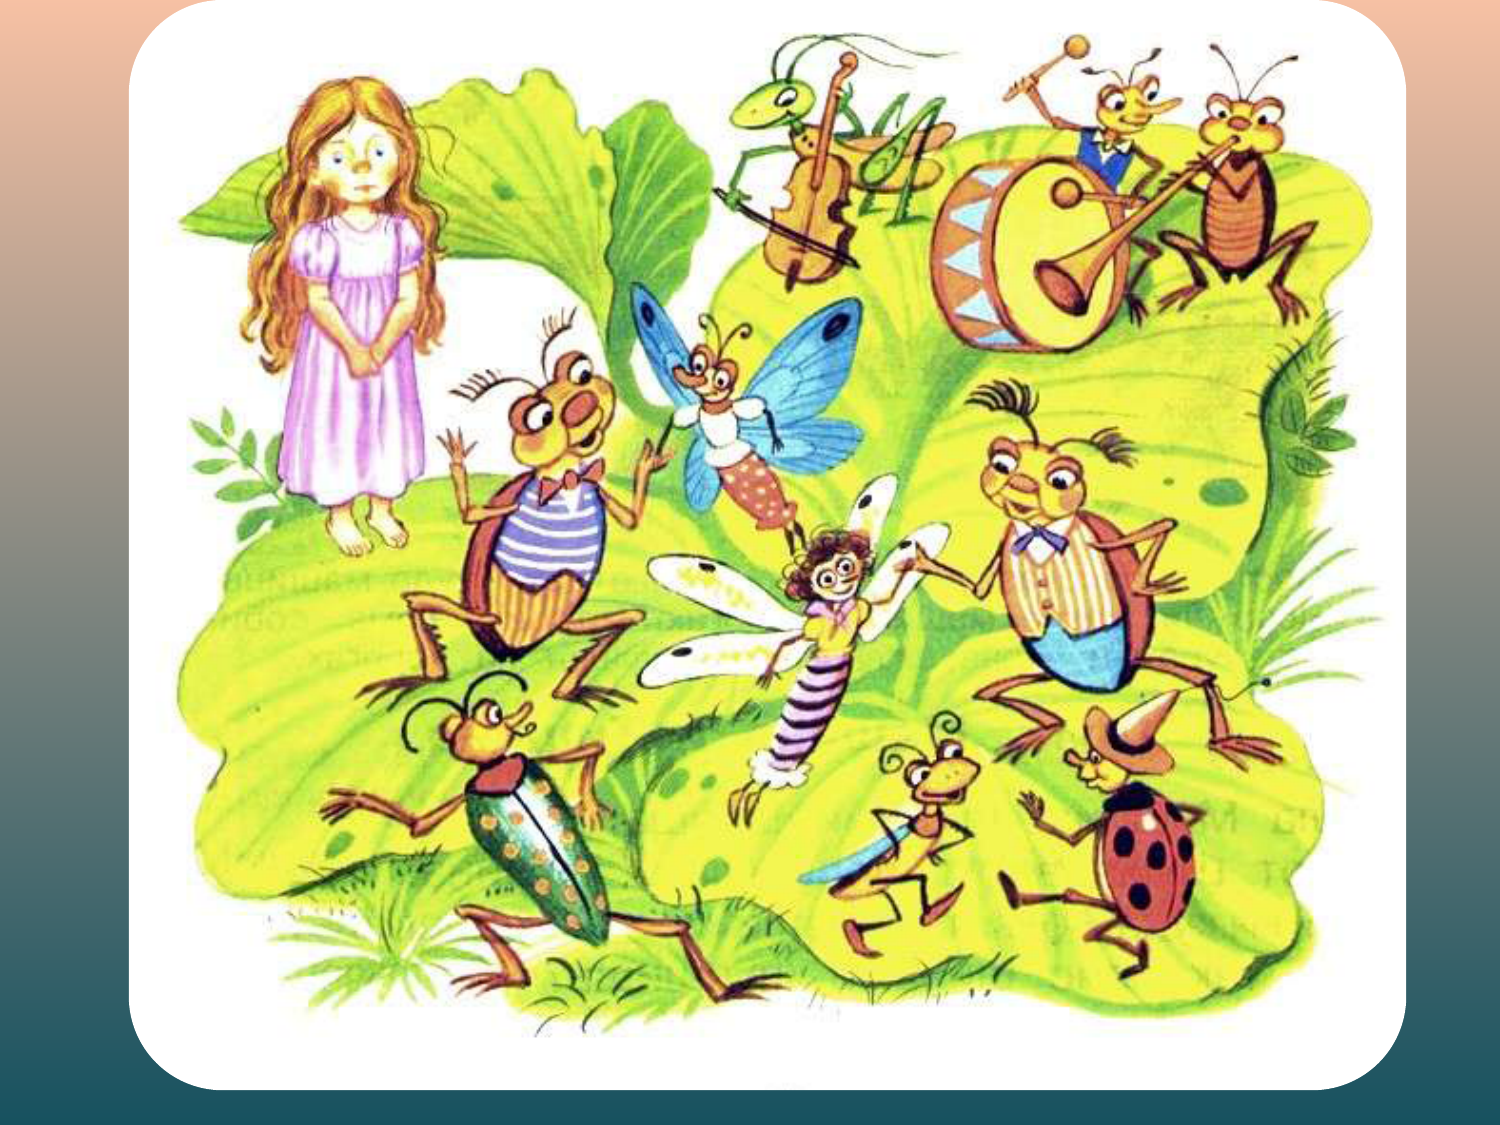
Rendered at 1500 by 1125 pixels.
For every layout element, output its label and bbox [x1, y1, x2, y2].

picture [128, 0, 1407, 1091]
